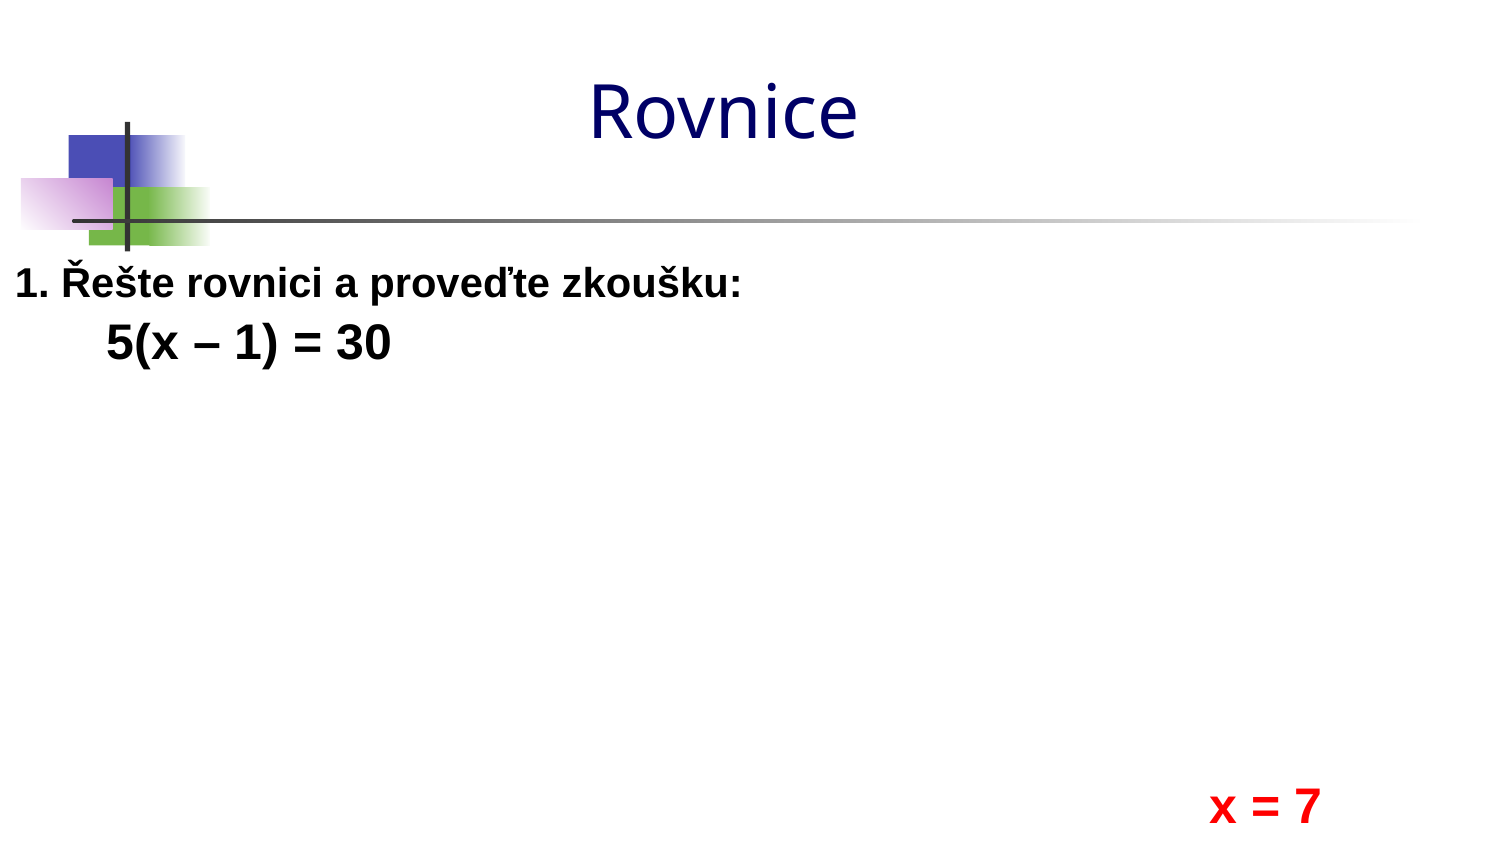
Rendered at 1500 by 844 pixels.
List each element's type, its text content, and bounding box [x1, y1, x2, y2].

text_box 5(x – 1) = 30 [78, 303, 420, 376]
text_box x = 7 [1181, 767, 1388, 840]
text_box 1. Řešte rovnici a proveďte zkoušku: [0, 244, 798, 317]
title Rovnice [129, 43, 1318, 175]
